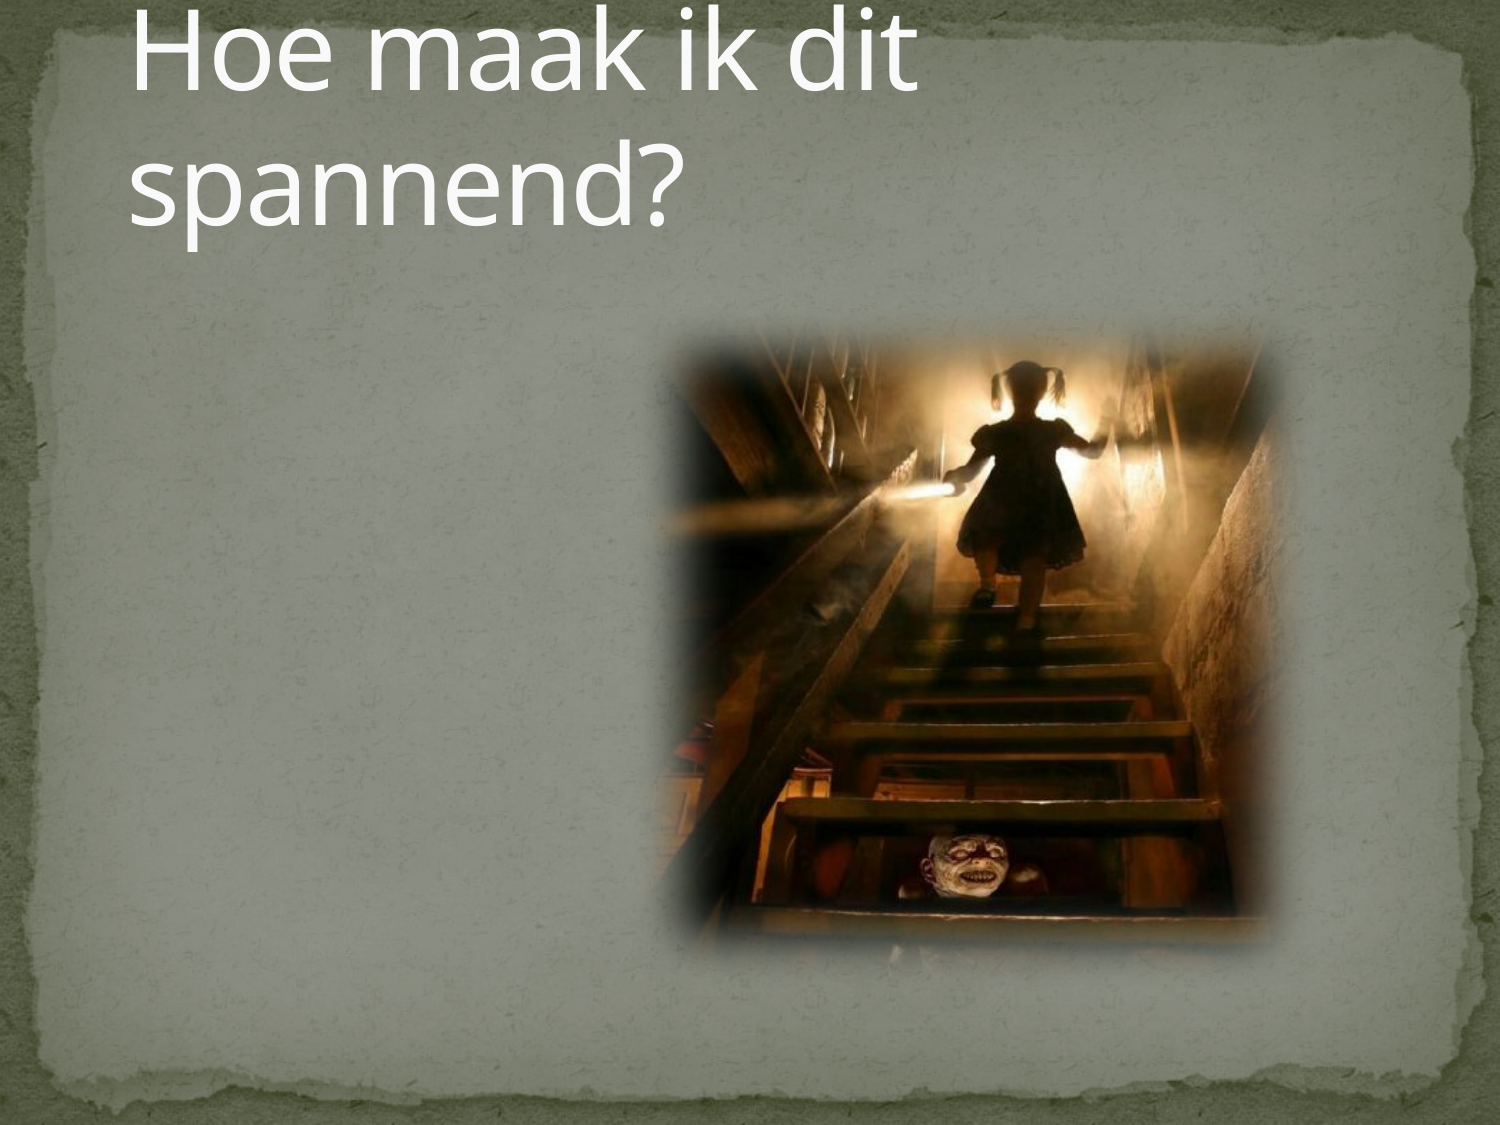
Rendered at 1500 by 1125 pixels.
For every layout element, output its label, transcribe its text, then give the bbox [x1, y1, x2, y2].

title Hoe maak ik dit spannend? [112, 78, 1400, 256]
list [634, 305, 1317, 987]
